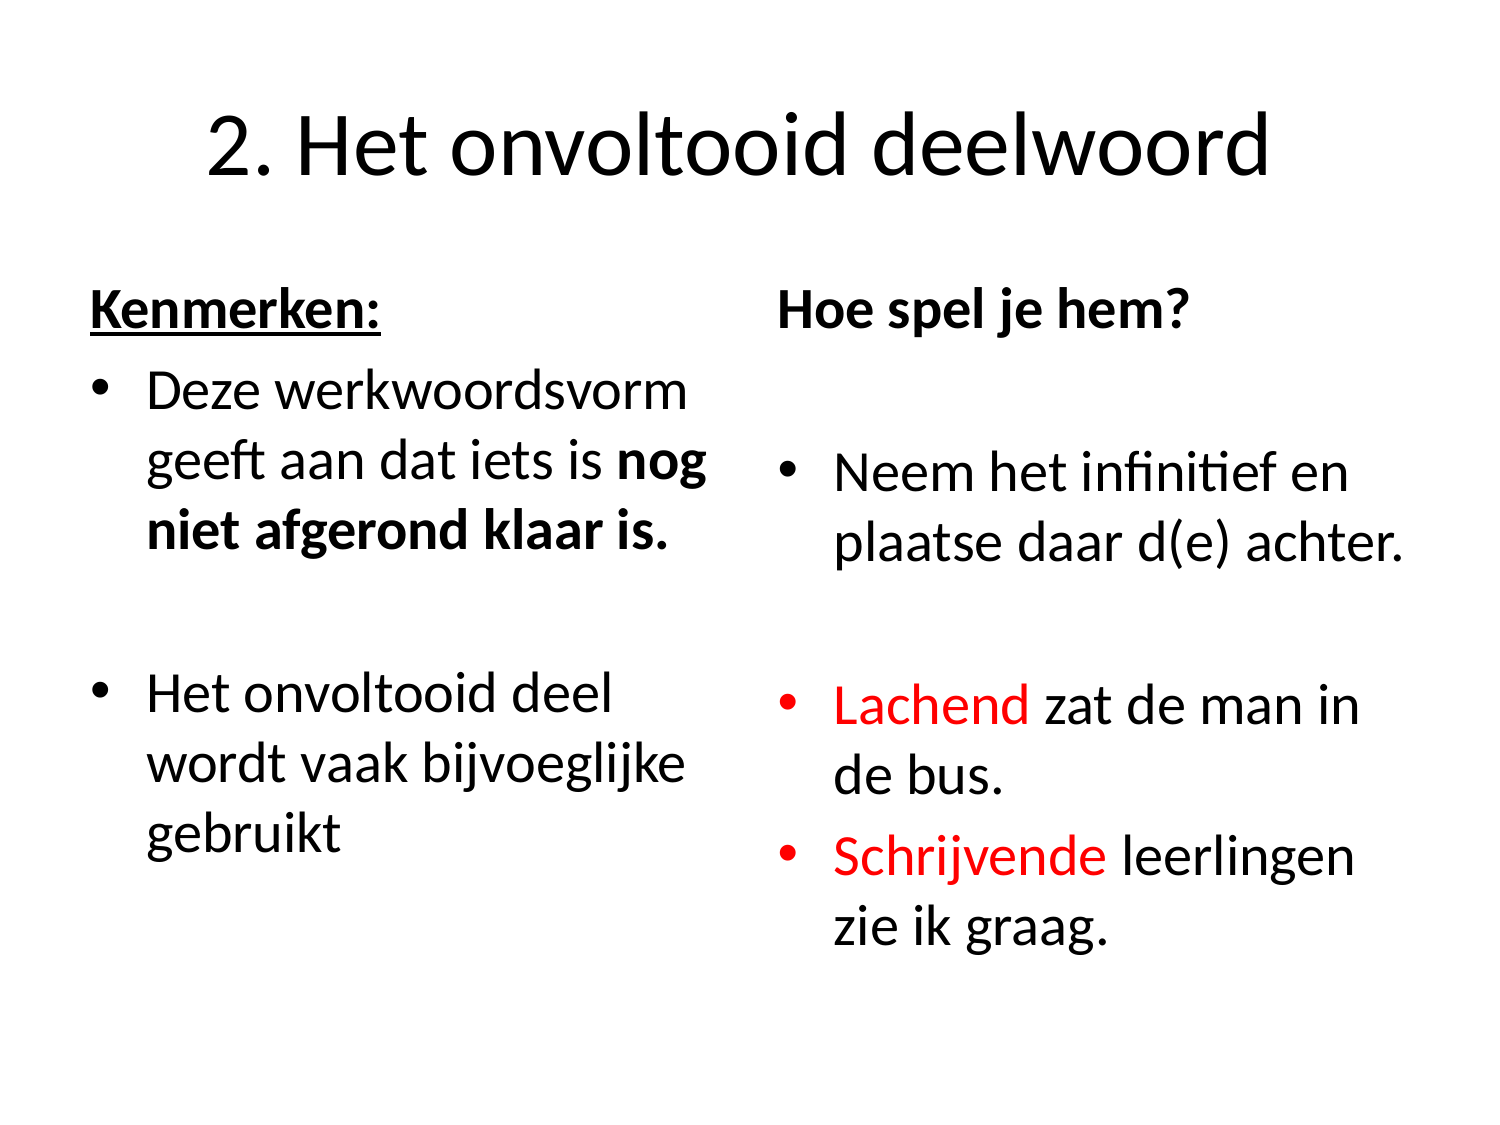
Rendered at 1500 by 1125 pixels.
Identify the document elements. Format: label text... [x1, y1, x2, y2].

list Kenmerken: Deze werkwoordsvorm geeft aan dat iets is nog niet afgerond klaar is. Het onvoltooid deel wordt vaak bijvoeglijke gebruikt [75, 262, 738, 1005]
title 2. Het onvoltooid deelwoord [75, 45, 1425, 233]
list Hoe spel je hem? Neem het infinitief en plaatse daar d(e) achter. Lachend zat de man in de bus. Schrijvende leerlingen zie ik graag. [762, 262, 1425, 1005]
